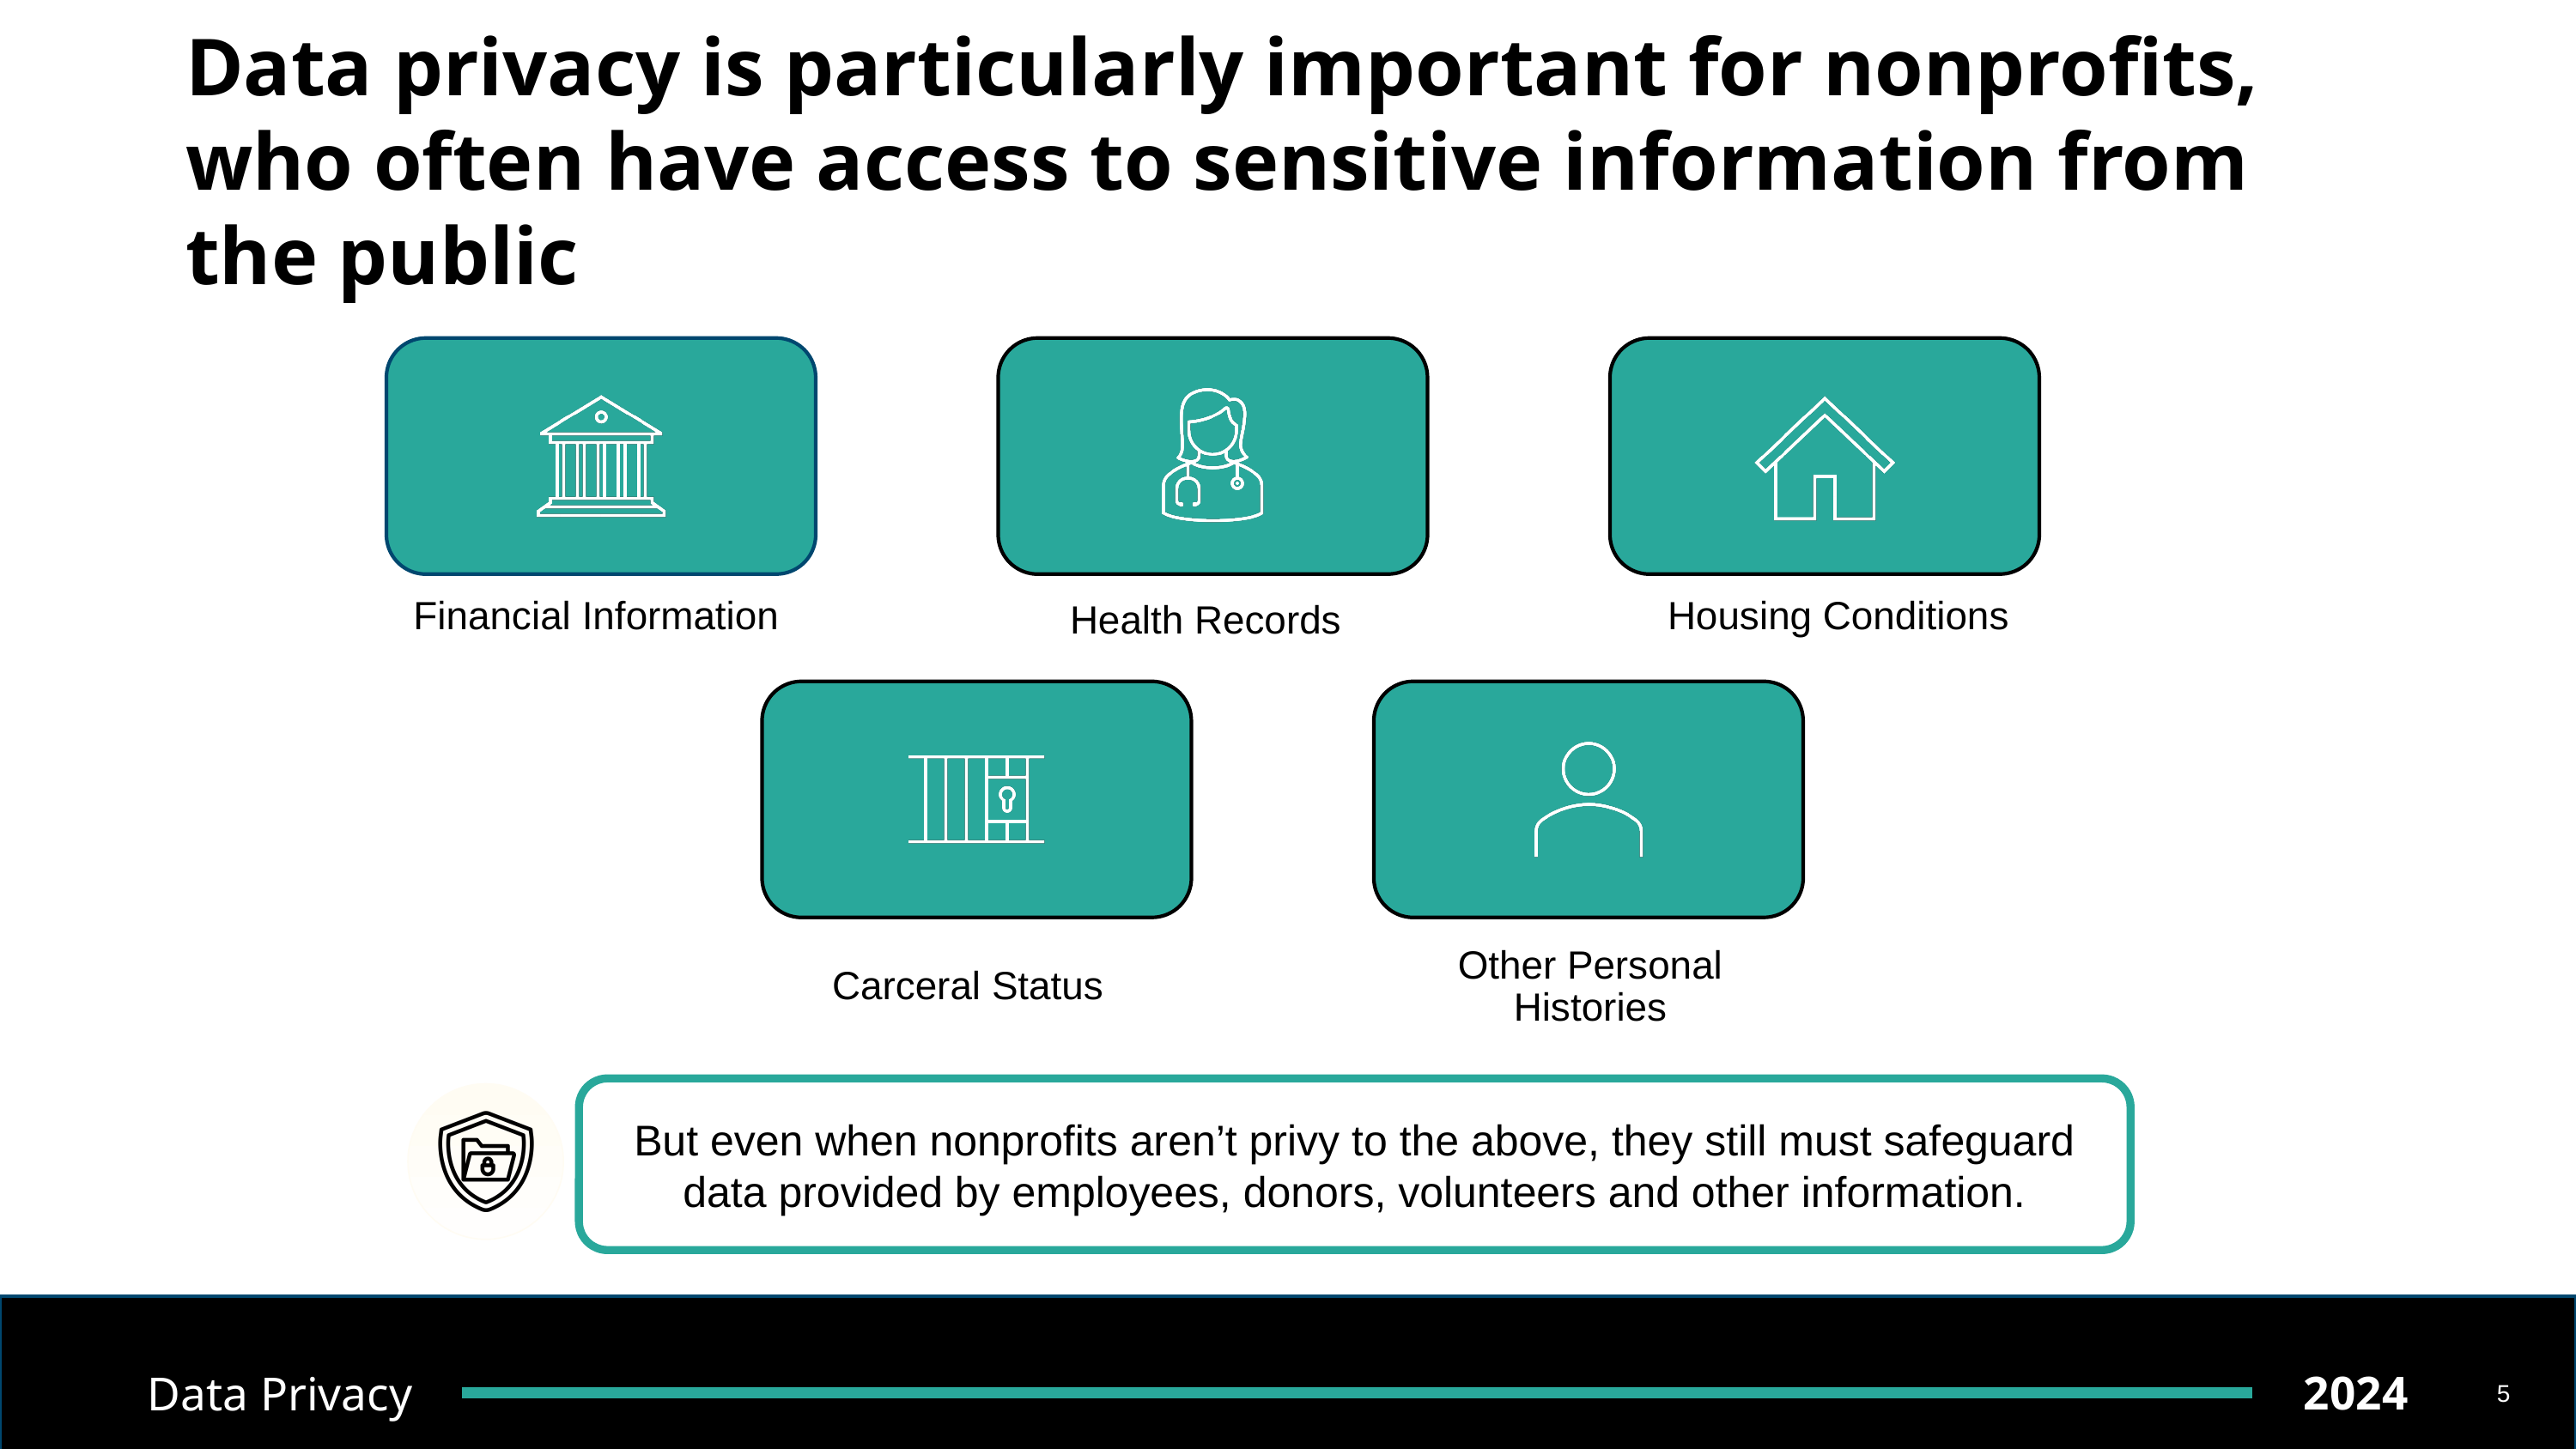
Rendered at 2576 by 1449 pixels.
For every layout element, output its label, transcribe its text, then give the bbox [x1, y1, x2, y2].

picture [1507, 718, 1670, 881]
text_box Financial Information [384, 573, 809, 648]
text_box Other Personal Histories [1431, 917, 1750, 1036]
text_box Health Records [1046, 577, 1365, 645]
picture [1743, 374, 1906, 537]
text_box [996, 336, 1430, 576]
text_box [1371, 679, 1806, 919]
title Data privacy is particularly important for nonprofits, who often have access to sensitive information from the public [178, 37, 2398, 279]
text_box But even when nonprofits aren’t privy to the above, they still must safeguard data provided by employees, donors, volunteers and other information. [577, 1076, 2133, 1252]
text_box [407, 1083, 564, 1240]
text_box [384, 336, 818, 573]
picture [1131, 374, 1295, 537]
text_box Housing Conditions [1626, 573, 2050, 648]
picture [519, 374, 683, 537]
picture [895, 718, 1059, 881]
text_box [760, 679, 1194, 919]
text_box [1607, 336, 2042, 573]
text_box Carceral Status [808, 939, 1127, 1014]
